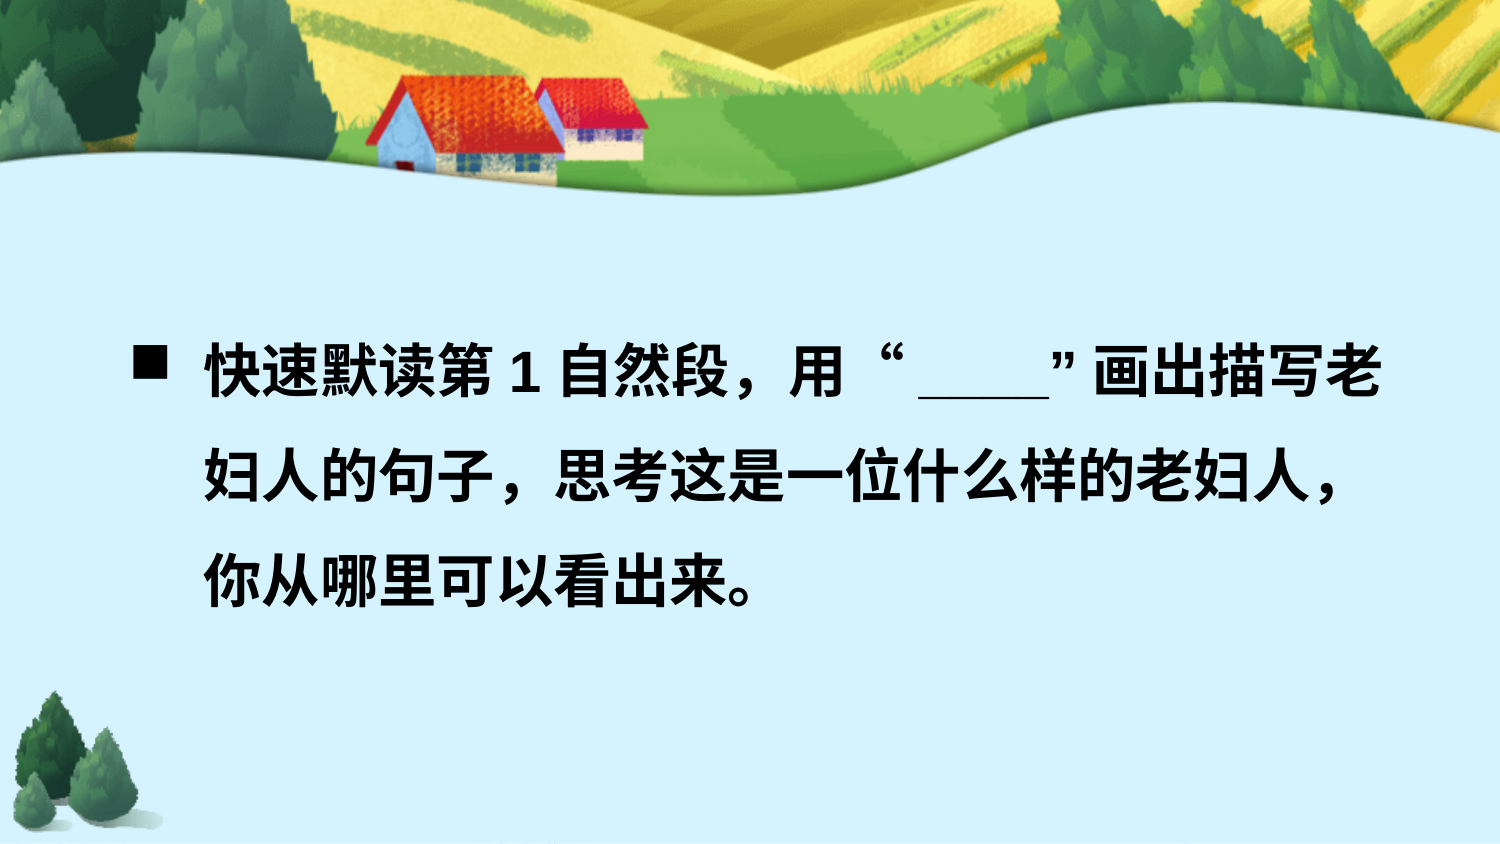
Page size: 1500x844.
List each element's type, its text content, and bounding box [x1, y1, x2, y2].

picture [0, 664, 179, 844]
text_box 快速默读第1自然段，用“____”画出描写老妇人的句子，思考这是一位什么样的老妇人，你从哪里可以看出来。 [113, 291, 1405, 622]
picture [0, 0, 1500, 436]
